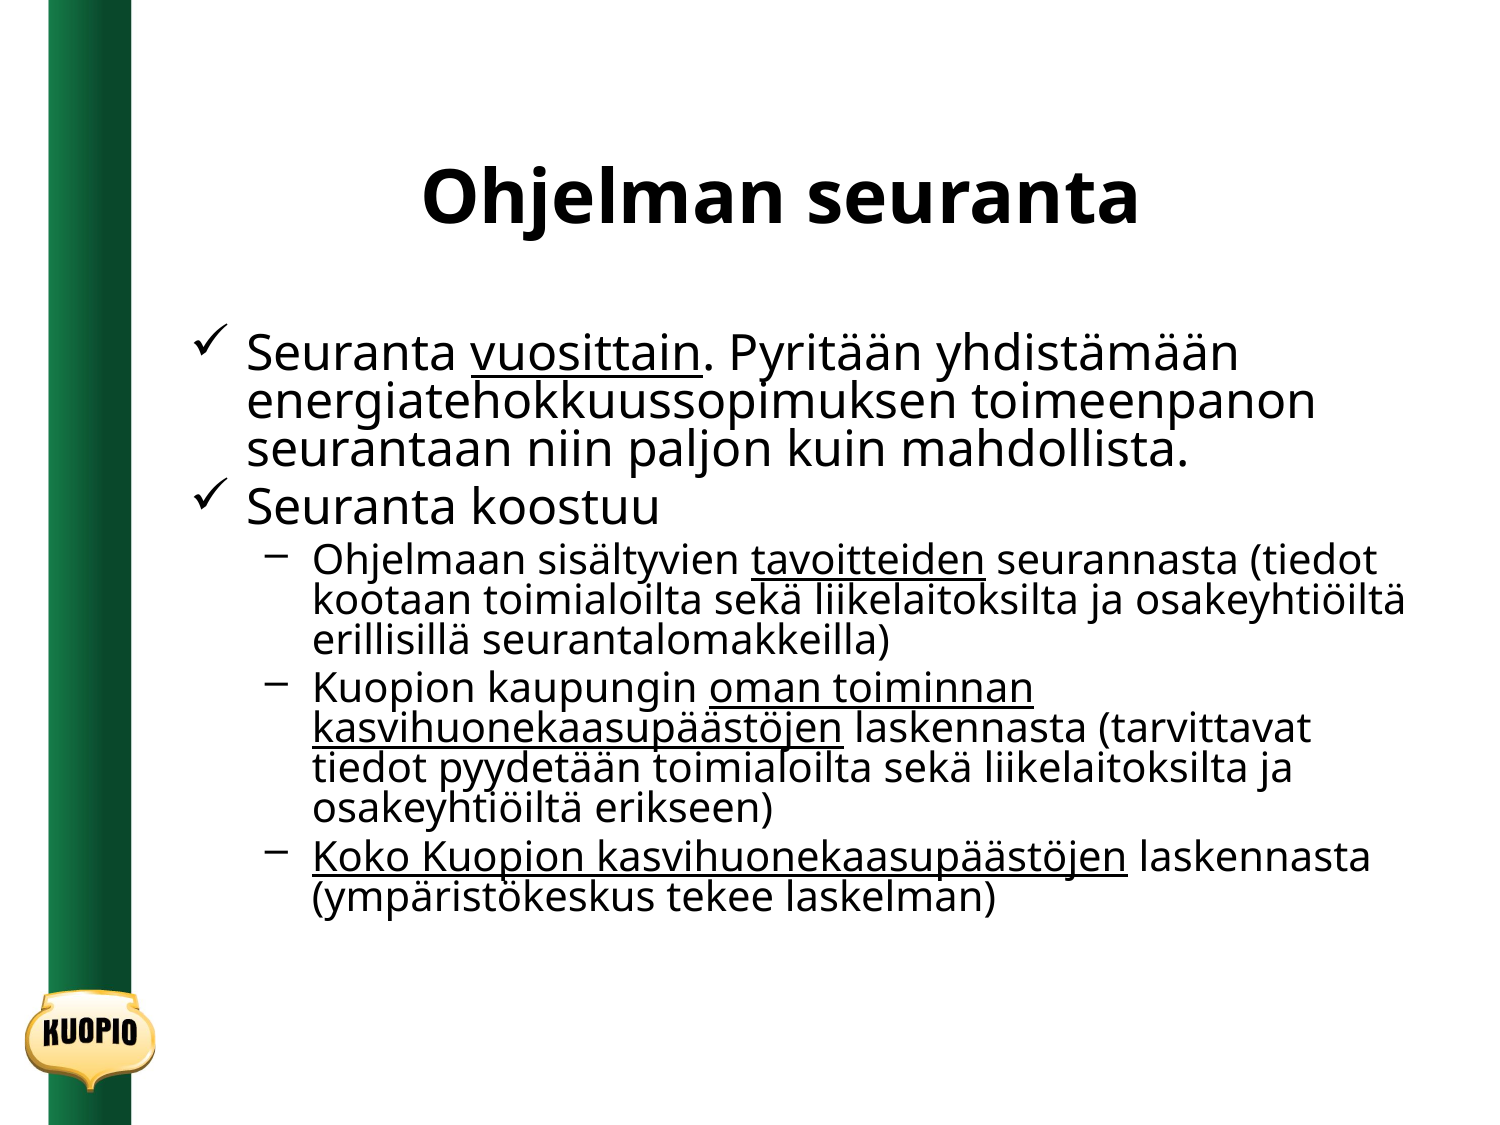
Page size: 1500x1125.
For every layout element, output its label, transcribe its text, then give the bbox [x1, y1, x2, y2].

title Ohjelman seuranta [174, 99, 1388, 288]
list Seuranta vuosittain. Pyritään yhdistämään energiatehokkuussopimuksen toimeenpanon seurantaan niin paljon kuin mahdollista. Seuranta koostuu Ohjelmaan sisältyvien tavoitteiden seurannasta (tiedot kootaan toimialoilta sekä liikelaitoksilta ja osakeyhtiöiltä erillisillä seurantalomakkeilla) Kuopion kaupungin oman toiminnan kasvihuonekaasupäästöjen laskennasta (tarvittavat tiedot pyydetään toimialoilta sekä liikelaitoksilta ja osakeyhtiöiltä erikseen) Koko Kuopion kasvihuonekaasupäästöjen laskennasta (ympäristökeskus tekee laskelman) [174, 324, 1436, 1001]
picture [24, 0, 156, 1125]
